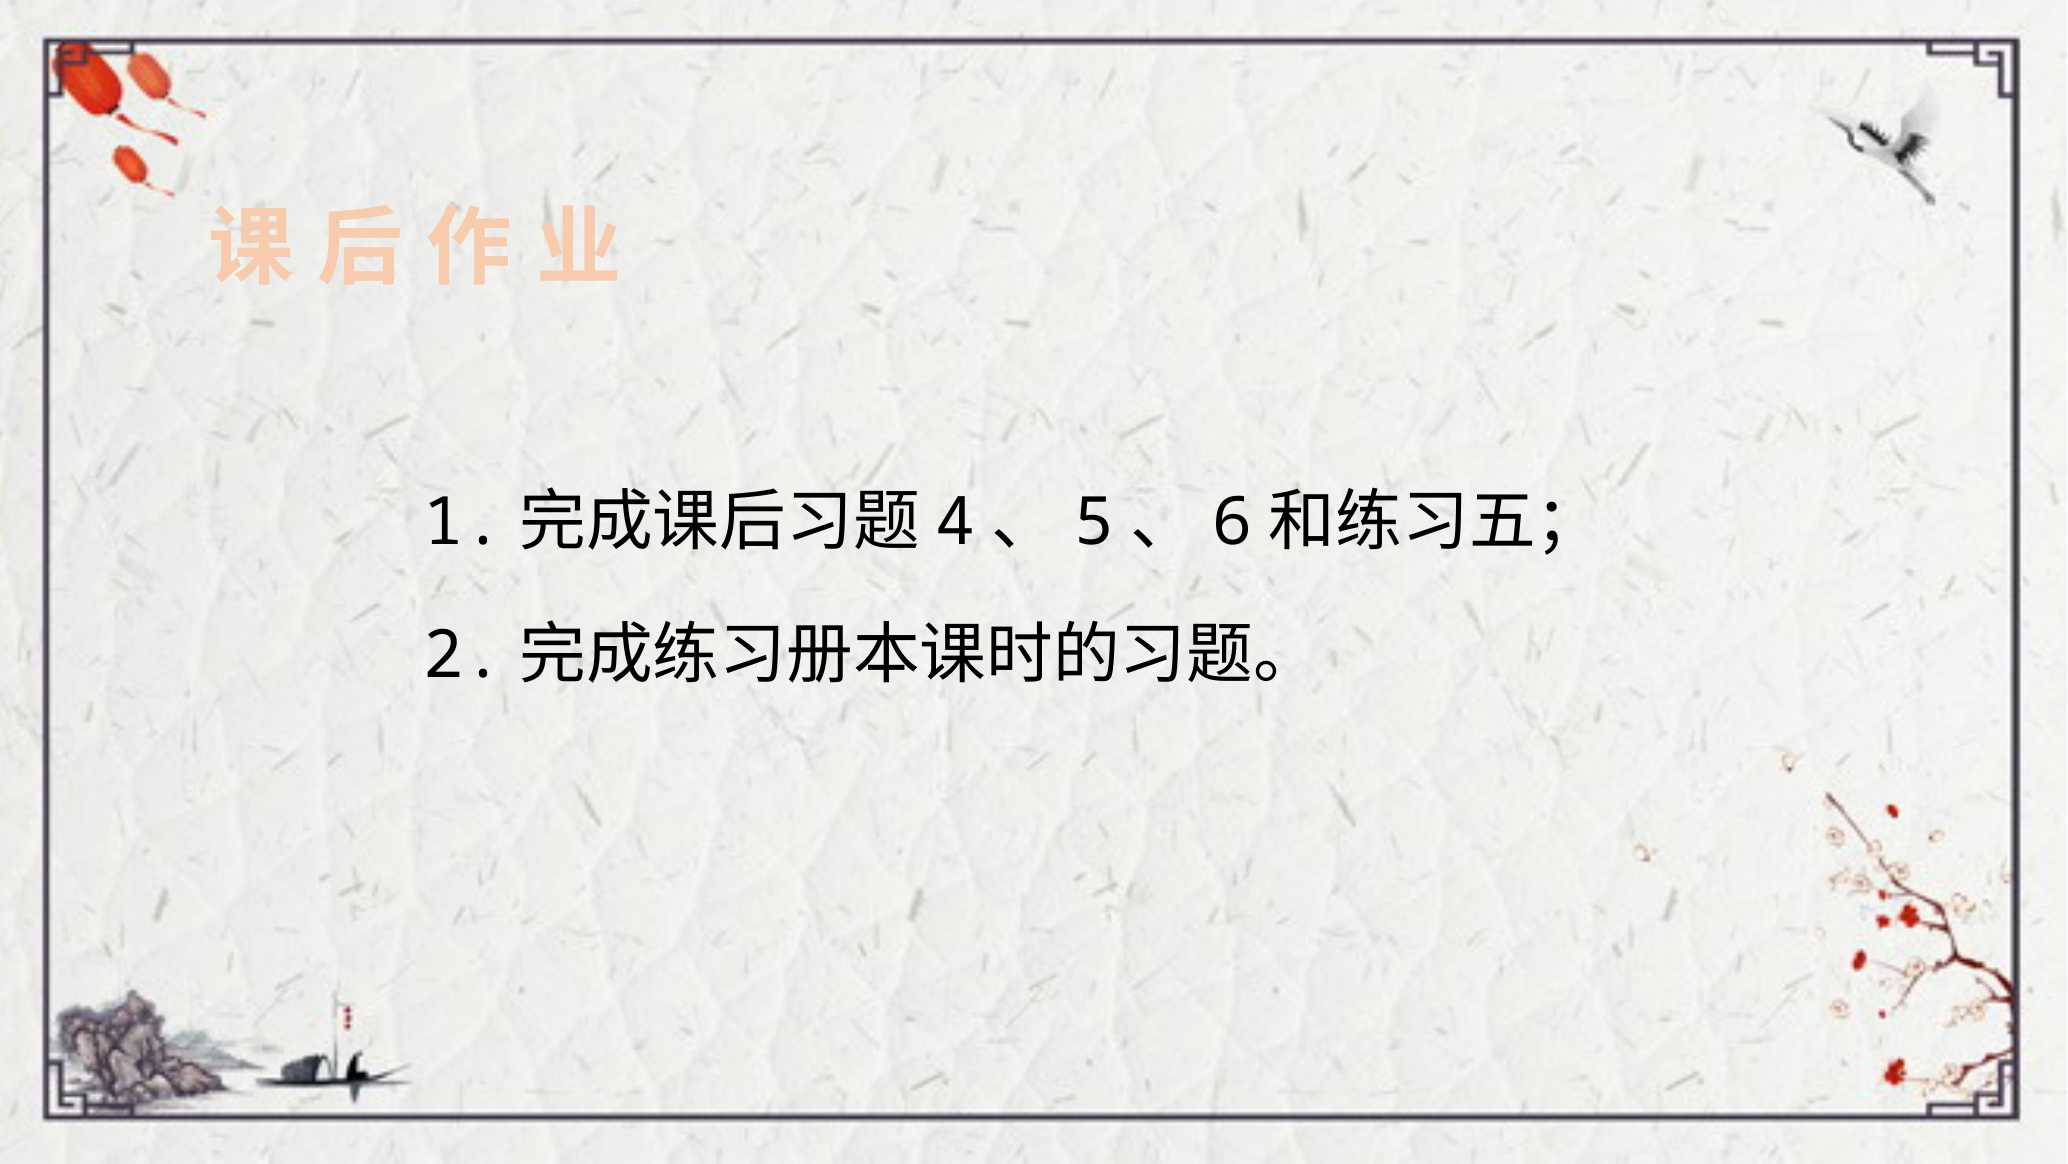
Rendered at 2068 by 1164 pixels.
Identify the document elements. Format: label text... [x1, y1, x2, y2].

picture [0, 0, 2068, 1164]
text_box 1.完成课后习题4、5、6和练习五； 2.完成练习册本课时的习题。 [408, 430, 1634, 726]
text_box 课 后 作 业 [193, 185, 664, 303]
